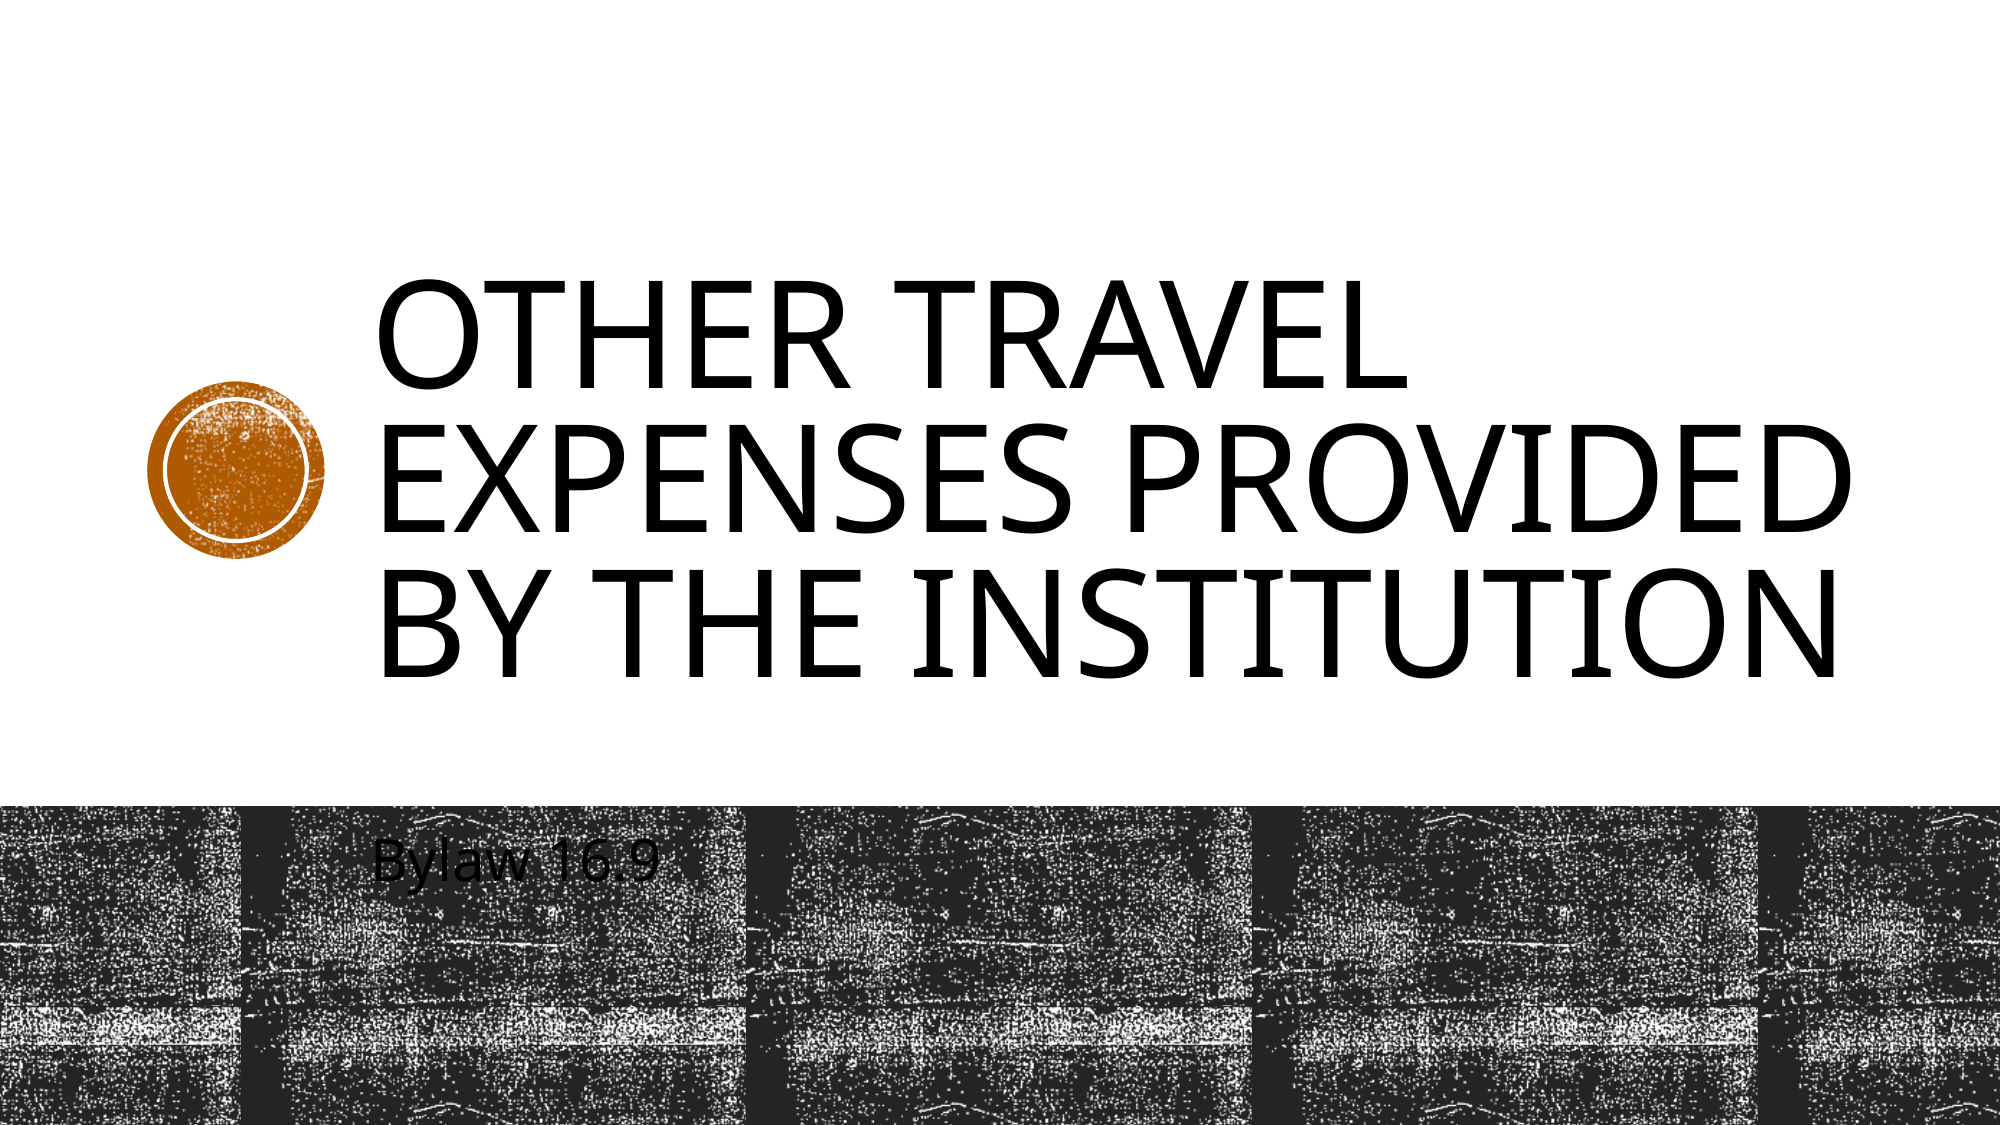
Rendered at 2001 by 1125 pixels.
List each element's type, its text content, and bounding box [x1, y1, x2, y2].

title Other Travel Expenses Provided by the Institution [355, 201, 1878, 779]
list Bylaw 16.9 [355, 823, 1841, 999]
